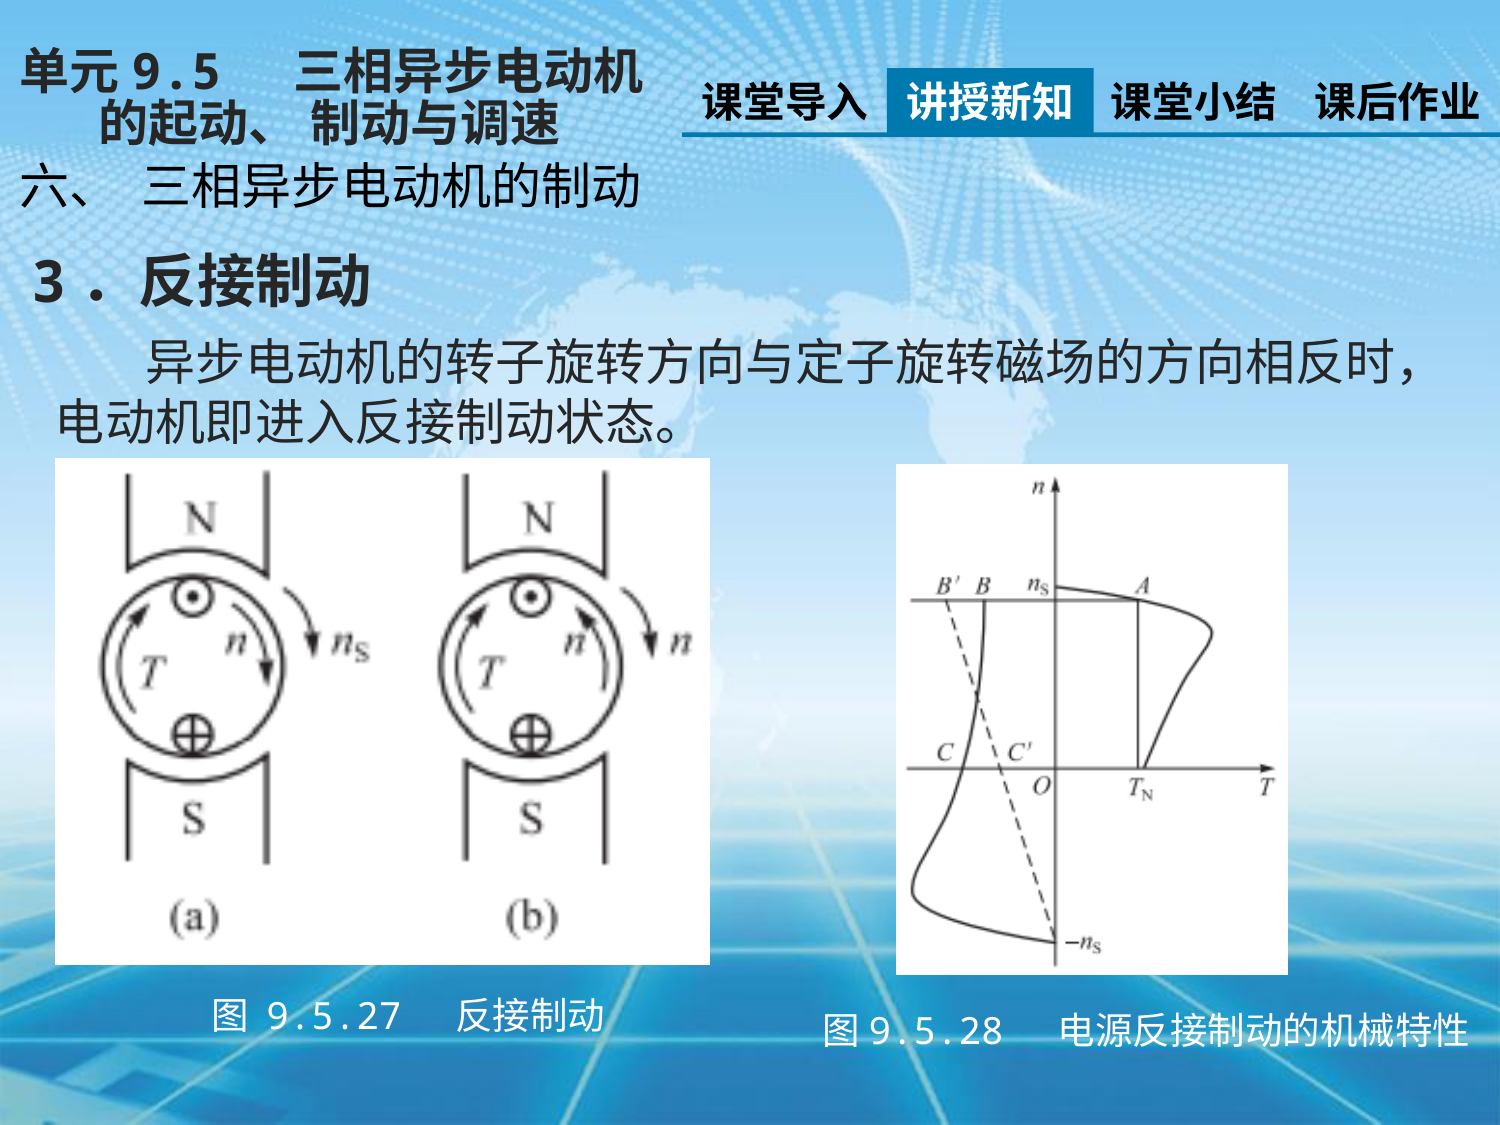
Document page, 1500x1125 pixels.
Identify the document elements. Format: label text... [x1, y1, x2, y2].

text_box 图 9.5.27 反接制动 [196, 984, 620, 1045]
text_box 图9.5.28 电源反接制动的机械特性 [807, 999, 1500, 1059]
text_box 异步电动机的转子旋转方向与定子旋转磁场的方向相反时，电动机即进入反接制动状态。 [40, 322, 1441, 458]
text_box 3．反接制动 [17, 236, 387, 322]
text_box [4, 39, 1500, 160]
text_box 六、 三相异步电动机的制动 [4, 160, 1355, 225]
picture [0, 0, 1500, 1125]
